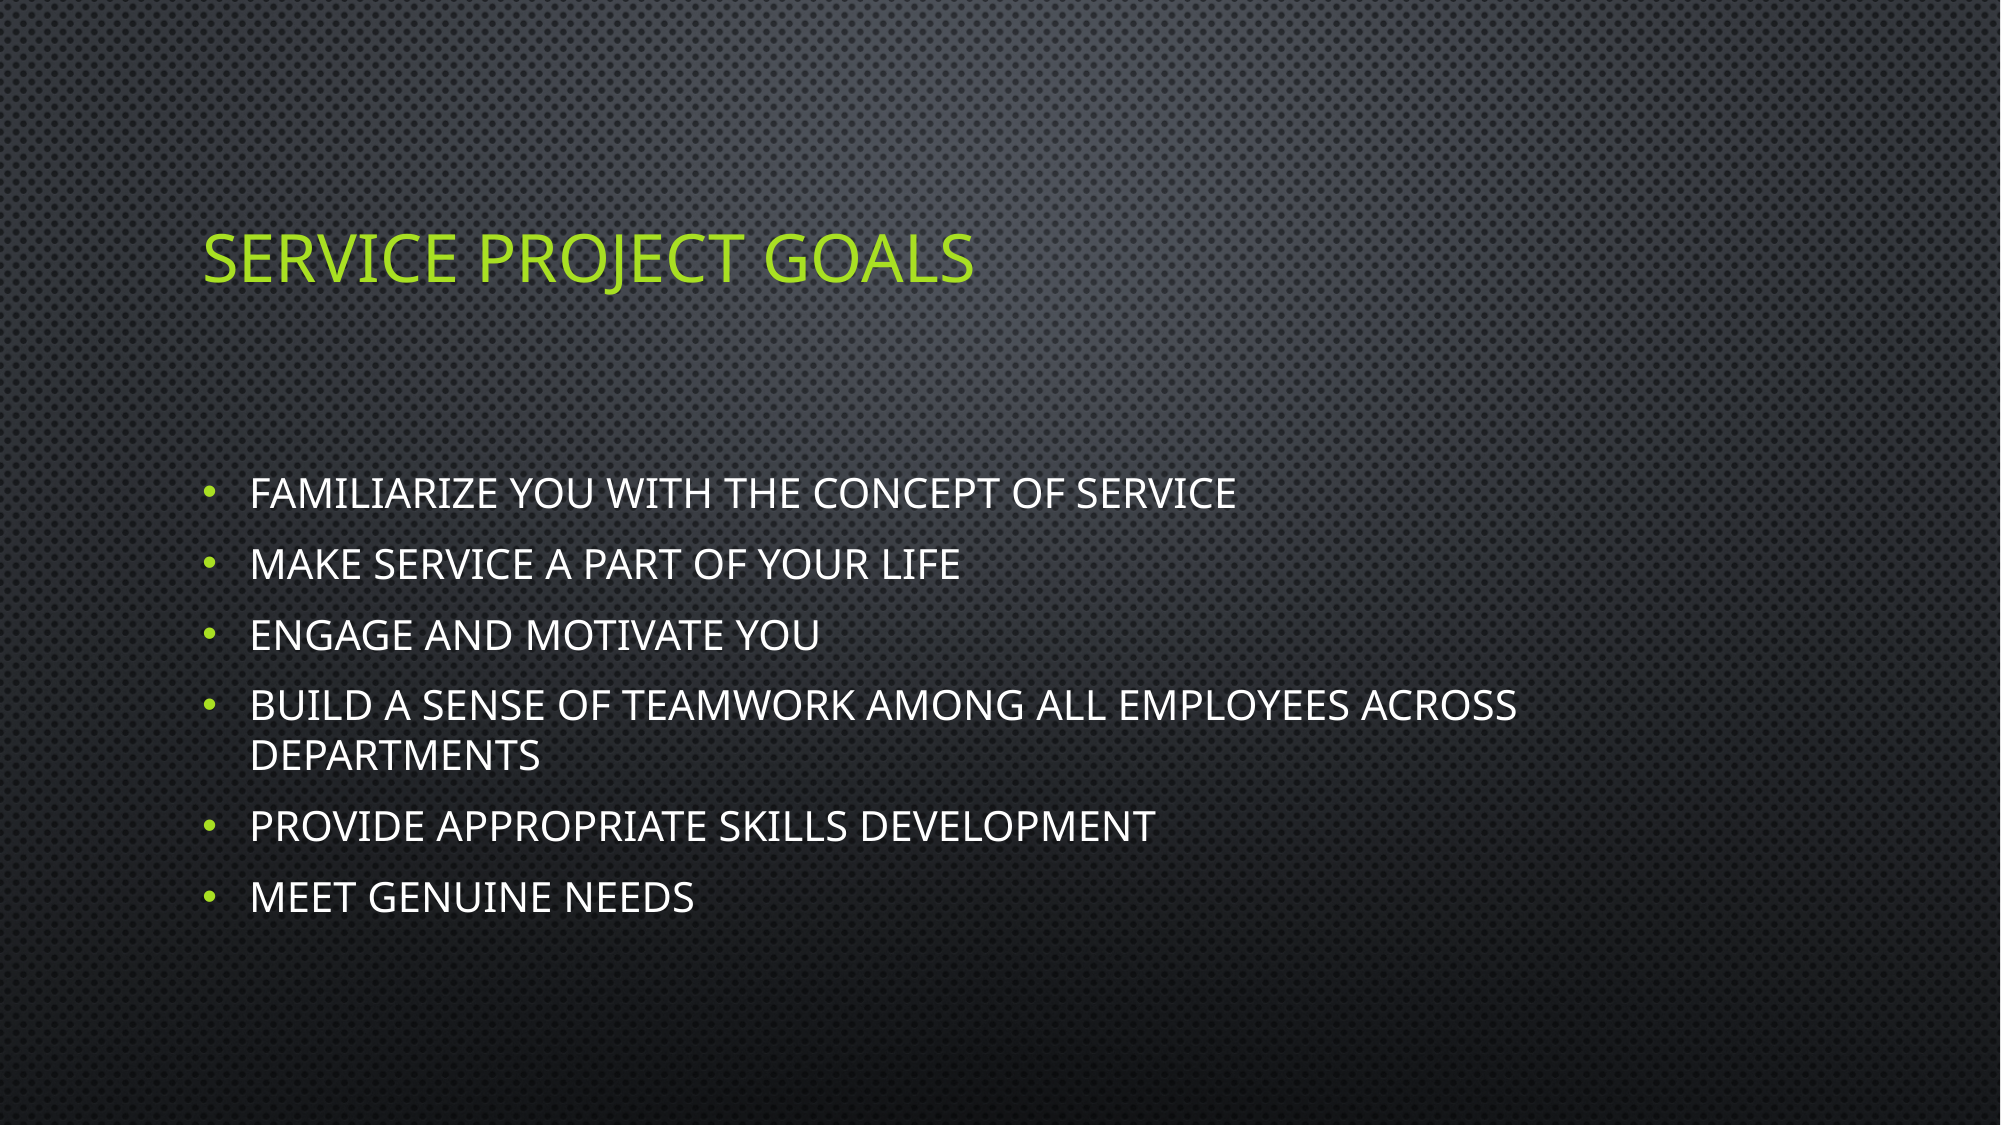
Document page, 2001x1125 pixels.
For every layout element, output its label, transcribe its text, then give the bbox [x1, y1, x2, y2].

title Service Project Goals [187, 99, 1813, 413]
list Familiarize you with the concept of service Make service a part of your life Engage and motivate you Build a sense of teamwork among all employees across departments Provide appropriate skills development Meet genuine needs [187, 437, 1813, 950]
